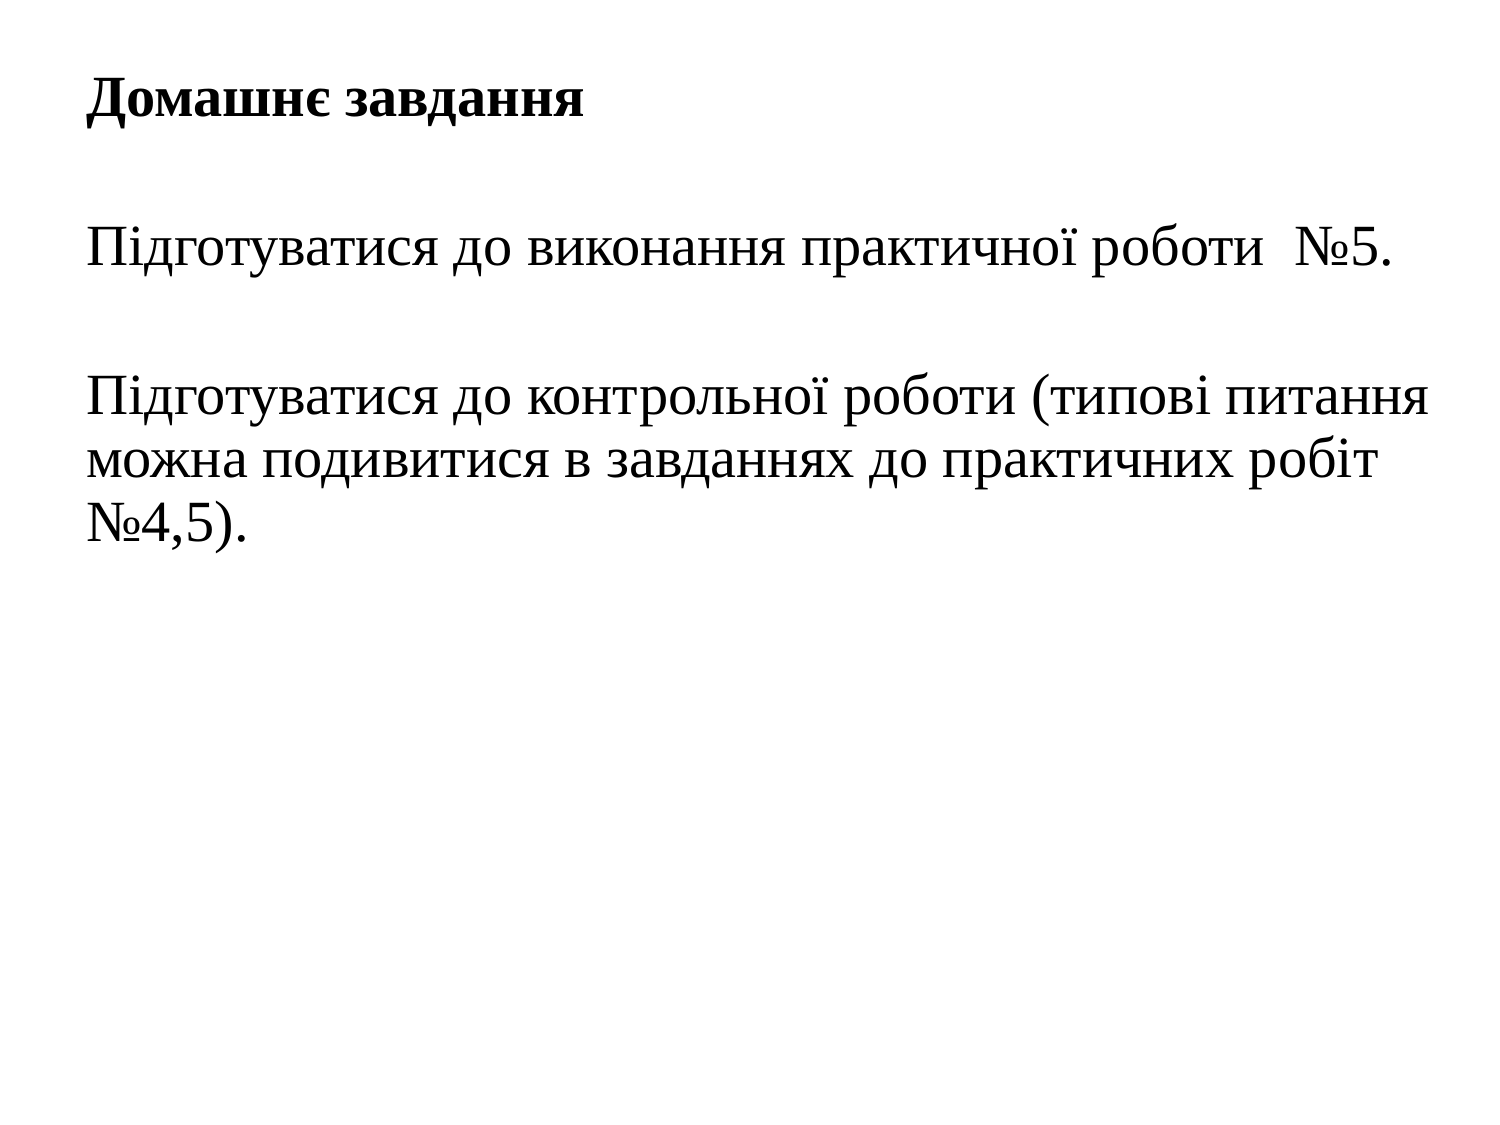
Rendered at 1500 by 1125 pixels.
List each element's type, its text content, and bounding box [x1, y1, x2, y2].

list Домашнє завдання Підготуватися до виконання практичної роботи №5. Підготуватися до контрольної роботи (типові питання можна подивитися в завданнях до практичних робіт №4,5). [0, 58, 1500, 1125]
